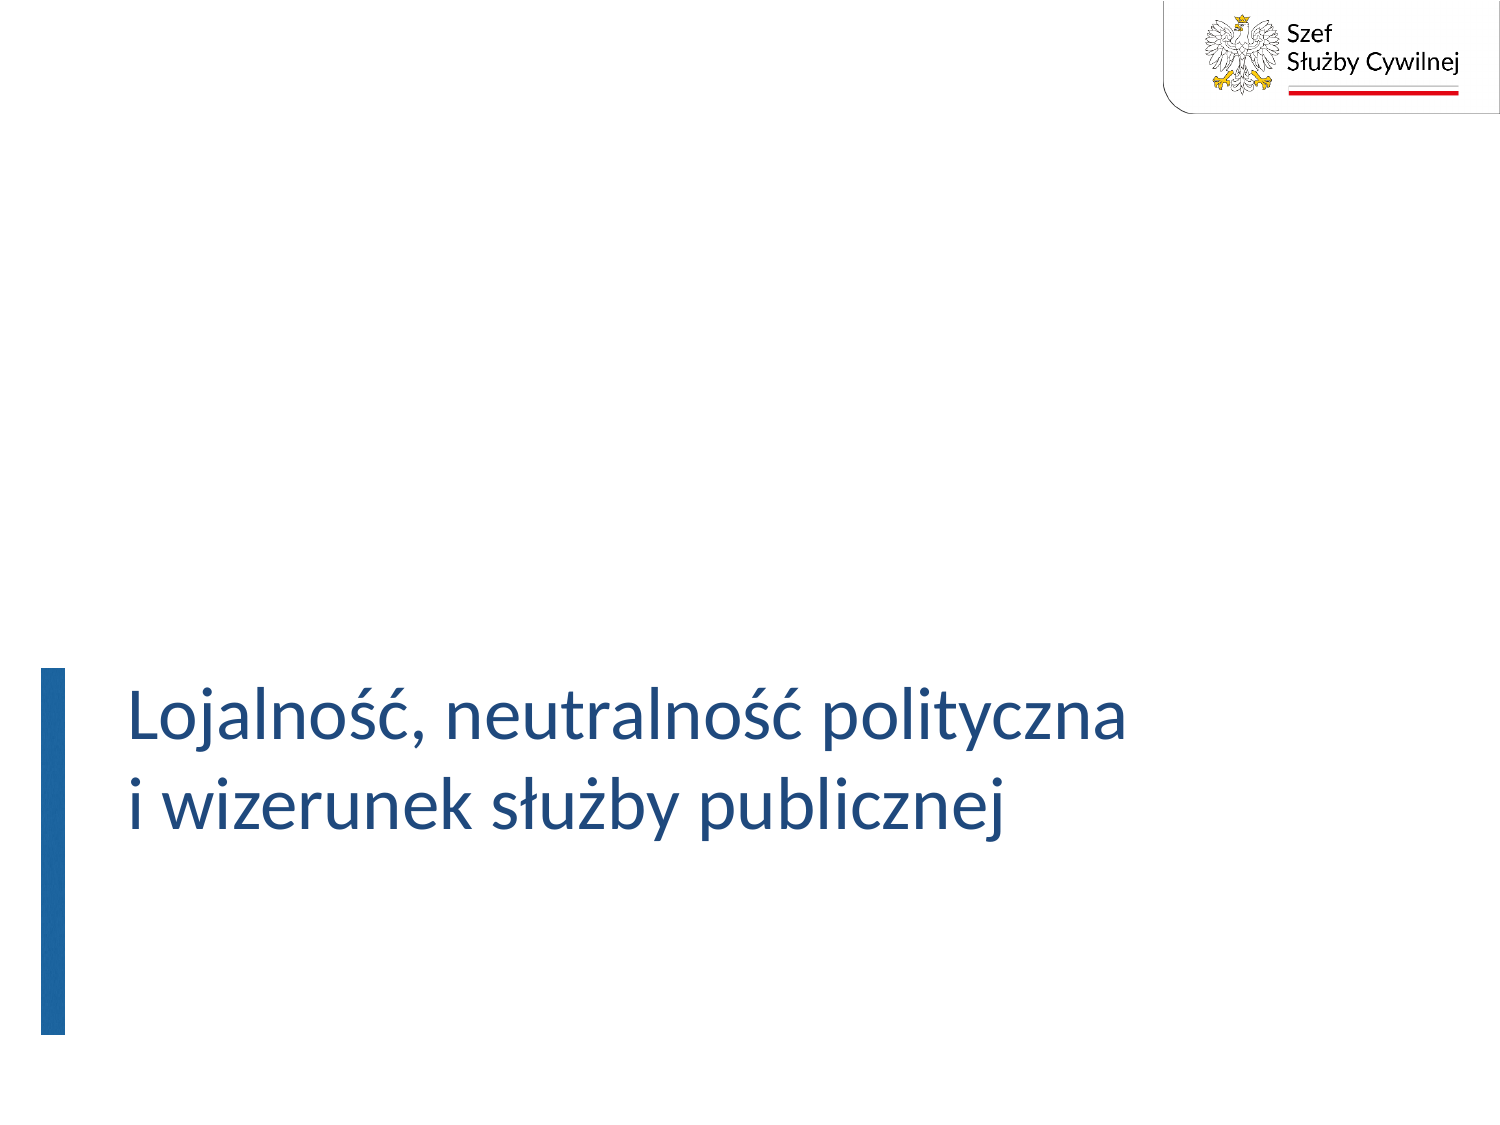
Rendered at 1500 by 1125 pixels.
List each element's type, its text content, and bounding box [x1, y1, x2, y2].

picture [1163, 0, 1500, 114]
title Lojalność, neutralność polityczna i wizerunek służby publicznej [112, 656, 1388, 881]
picture [41, 668, 65, 1035]
